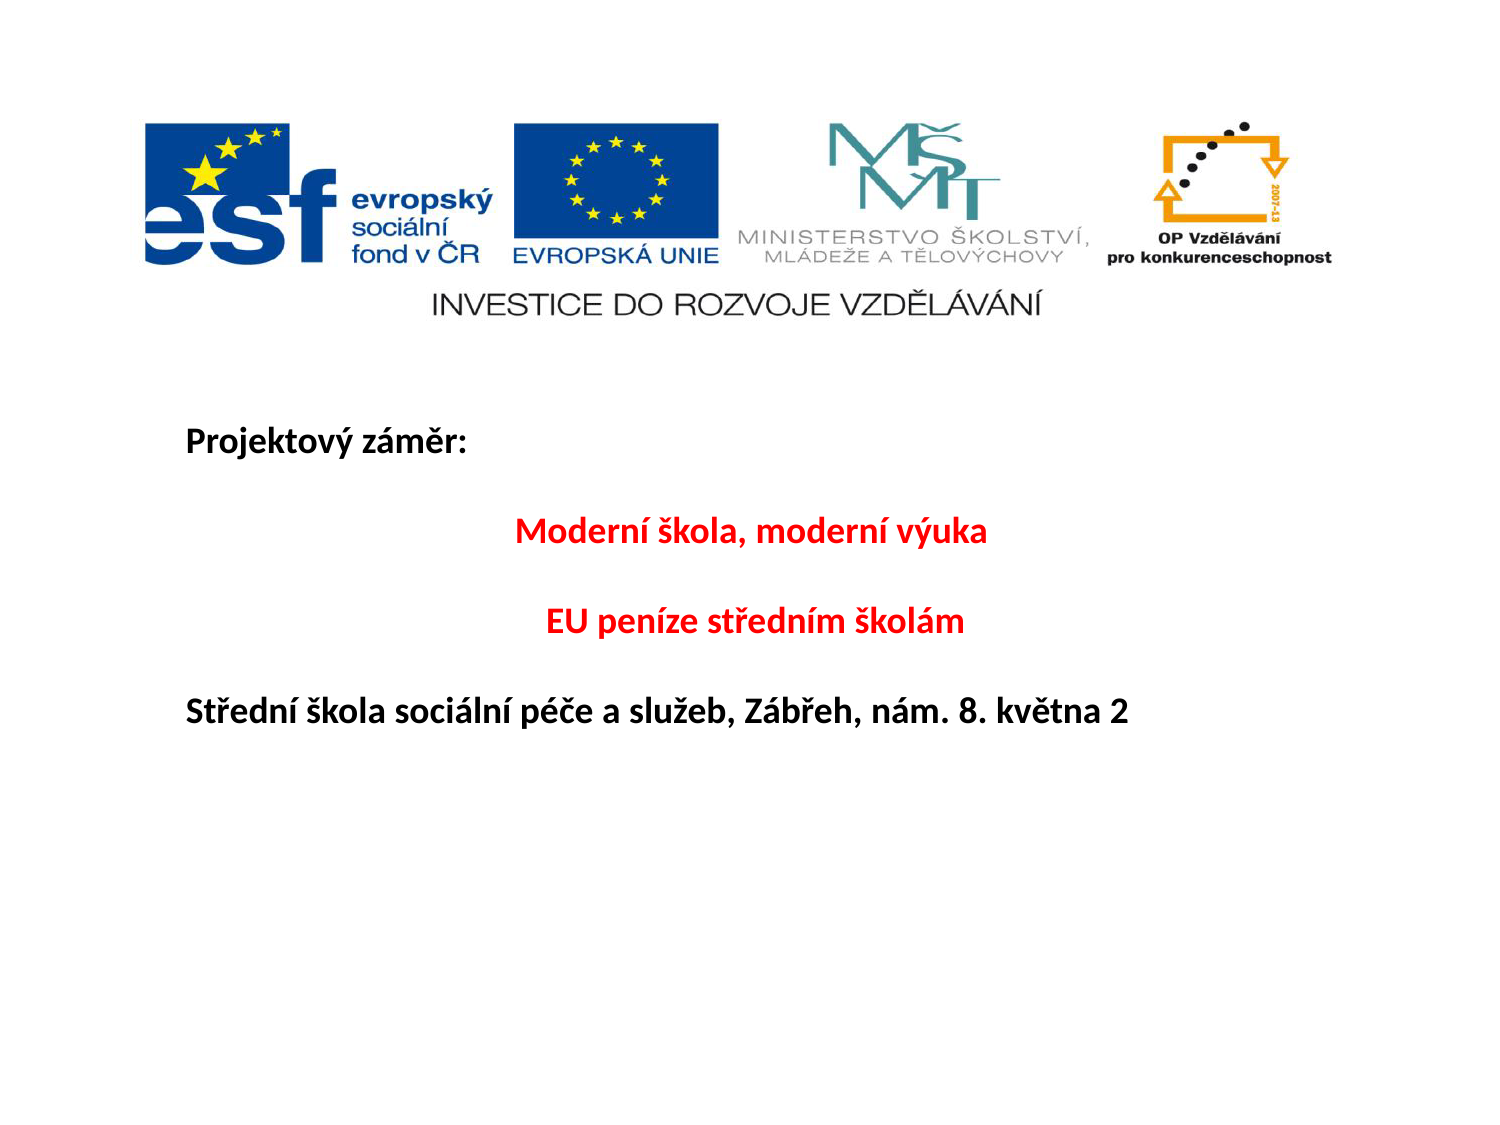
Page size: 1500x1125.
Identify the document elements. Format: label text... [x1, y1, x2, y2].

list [82, 77, 1412, 351]
text_box Projektový záměr: Moderní škola, moderní výuka EU peníze středním školám Střední škola sociální péče a služeb, Zábřeh, nám. 8. května 2 [171, 408, 1341, 739]
